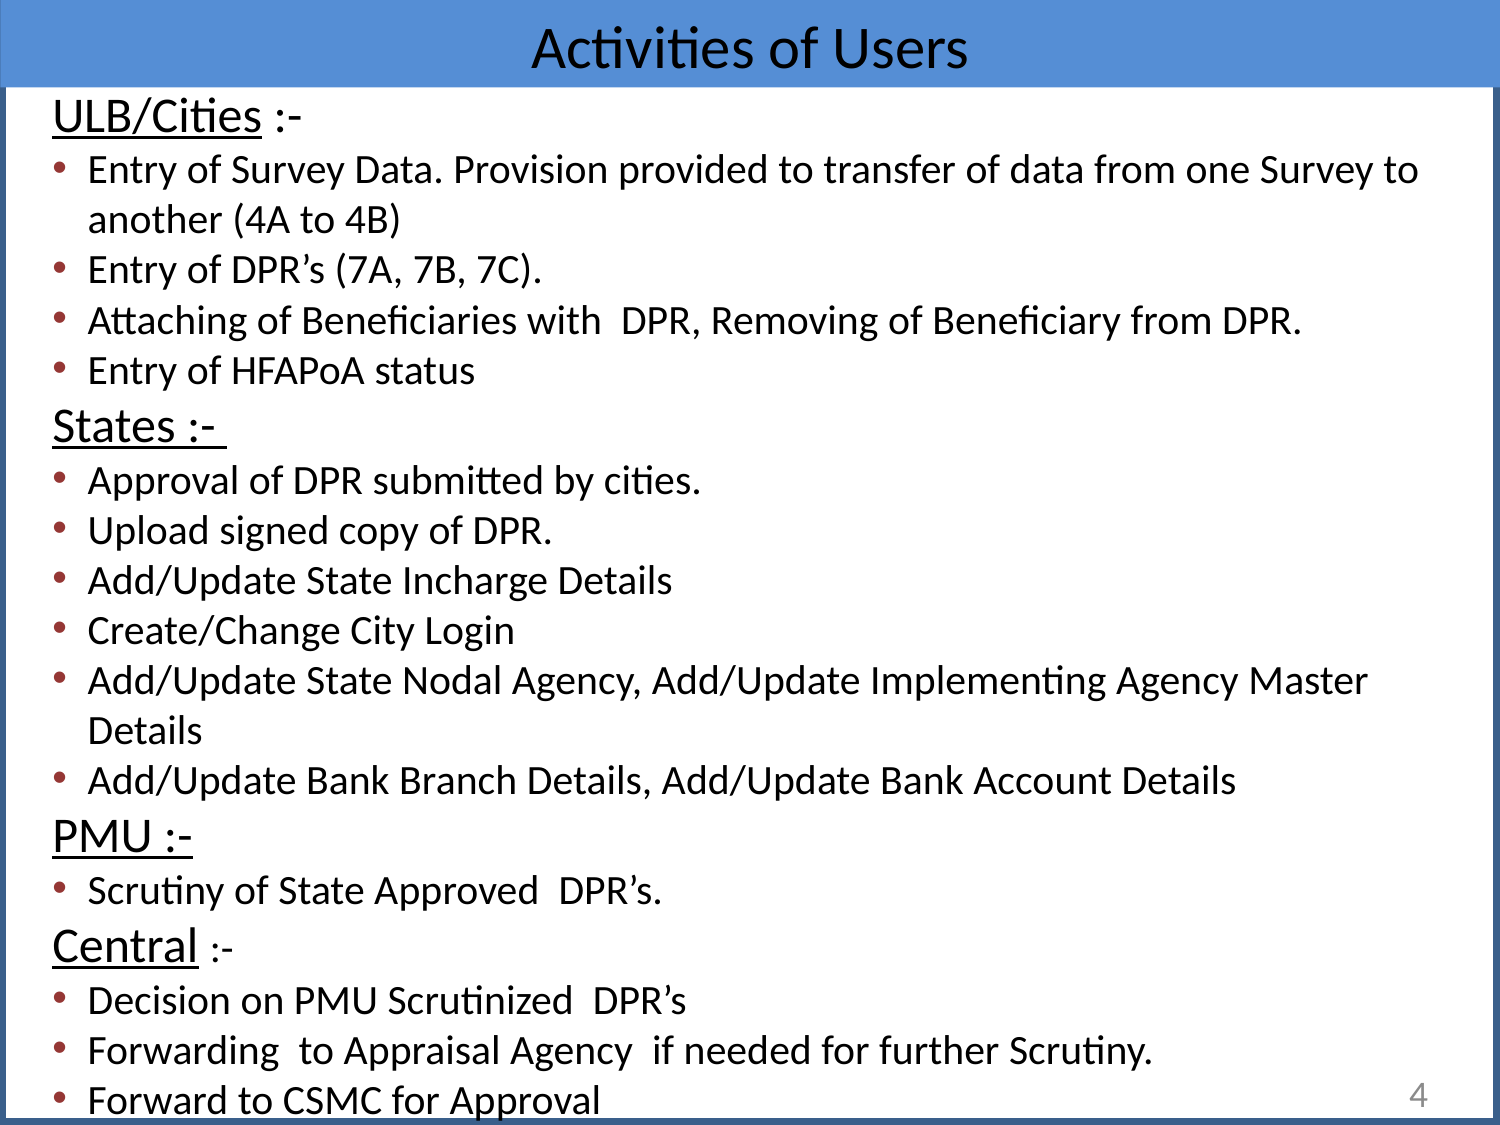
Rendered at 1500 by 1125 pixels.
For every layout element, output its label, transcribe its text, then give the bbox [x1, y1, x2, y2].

text_box ULB/Cities :- Entry of Survey Data. Provision provided to transfer of data from one Survey to another (4A to 4B) Entry of DPR’s (7A, 7B, 7C). Attaching of Beneficiaries with DPR, Removing of Beneficiary from DPR. Entry of HFAPoA status States :- Approval of DPR submitted by cities. Upload signed copy of DPR. Add/Update State Incharge Details Create/Change City Login Add/Update State Nodal Agency, Add/Update Implementing Agency Master Details Add/Update Bank Branch Details, Add/Update Bank Account Details PMU :- Scrutiny of State Approved DPR’s. Central :- Decision on PMU Scrutinized DPR’s Forwarding to Appraisal Agency if needed for further Scrutiny. Forward to CSMC for Approval [37, 74, 1463, 1125]
text_box Activities of Users [0, 0, 1500, 88]
text_box [0, 88, 37, 1125]
text_box [1463, 88, 1500, 1125]
